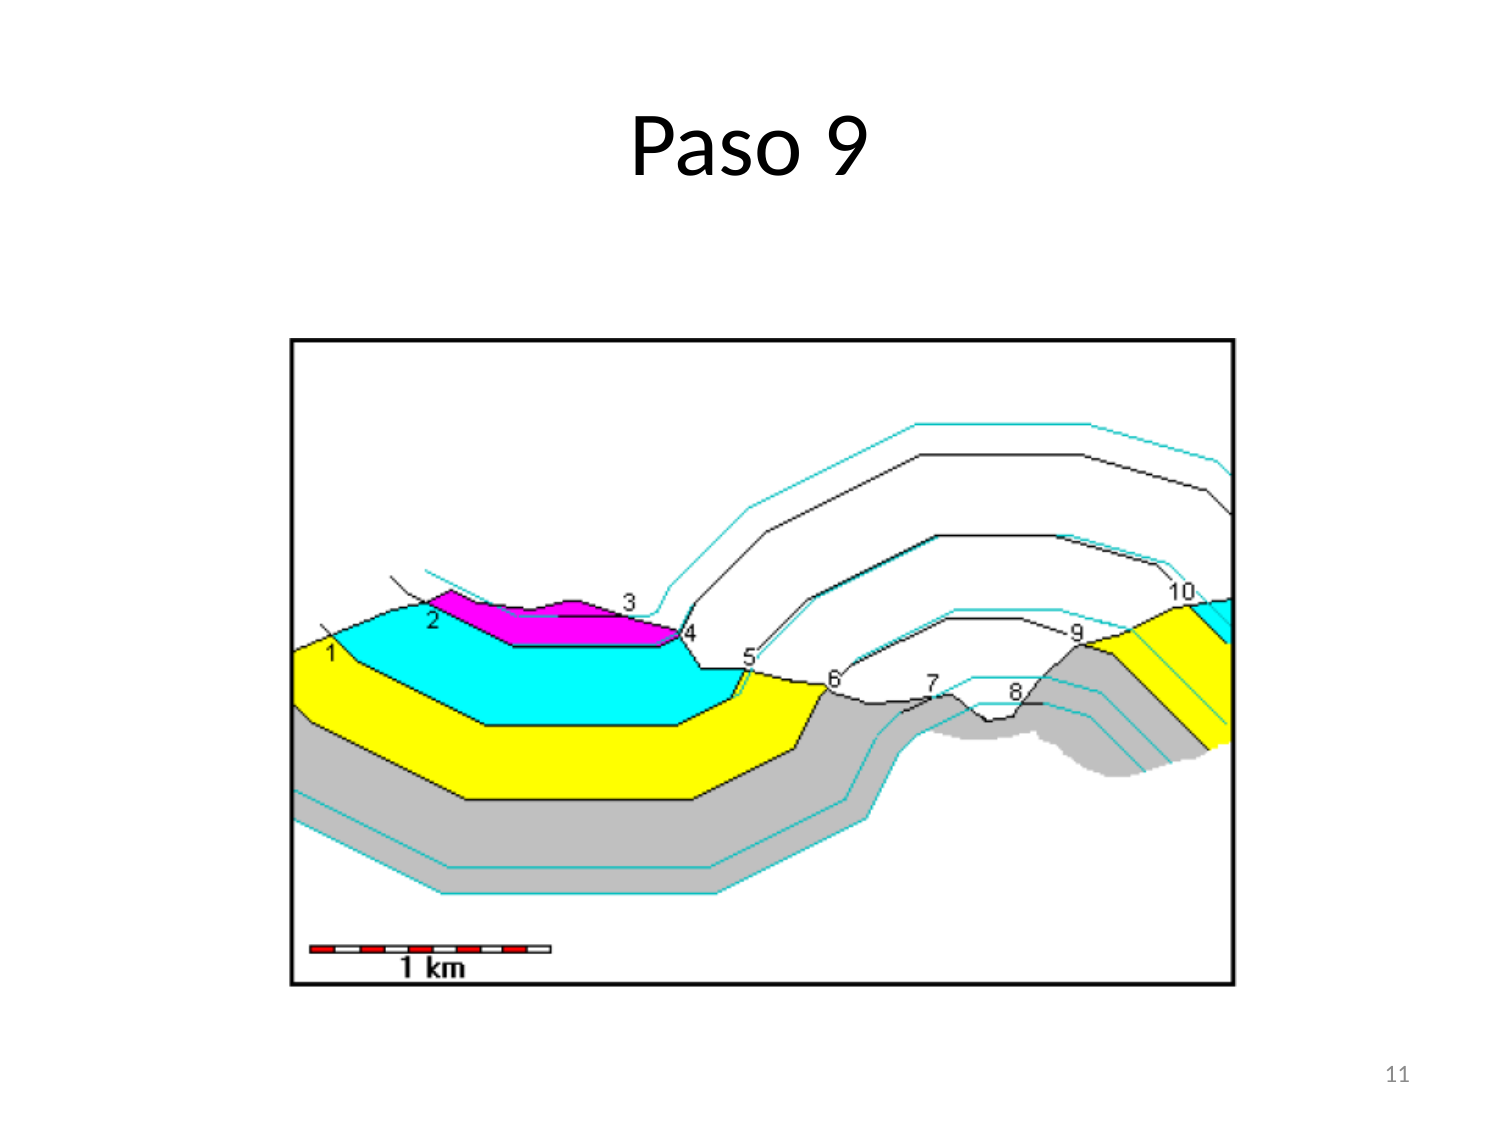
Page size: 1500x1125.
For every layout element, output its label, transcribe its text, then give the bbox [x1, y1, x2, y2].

title Paso 9 [75, 45, 1425, 233]
picture [288, 337, 1237, 990]
slide_number 11 [1074, 1042, 1425, 1103]
